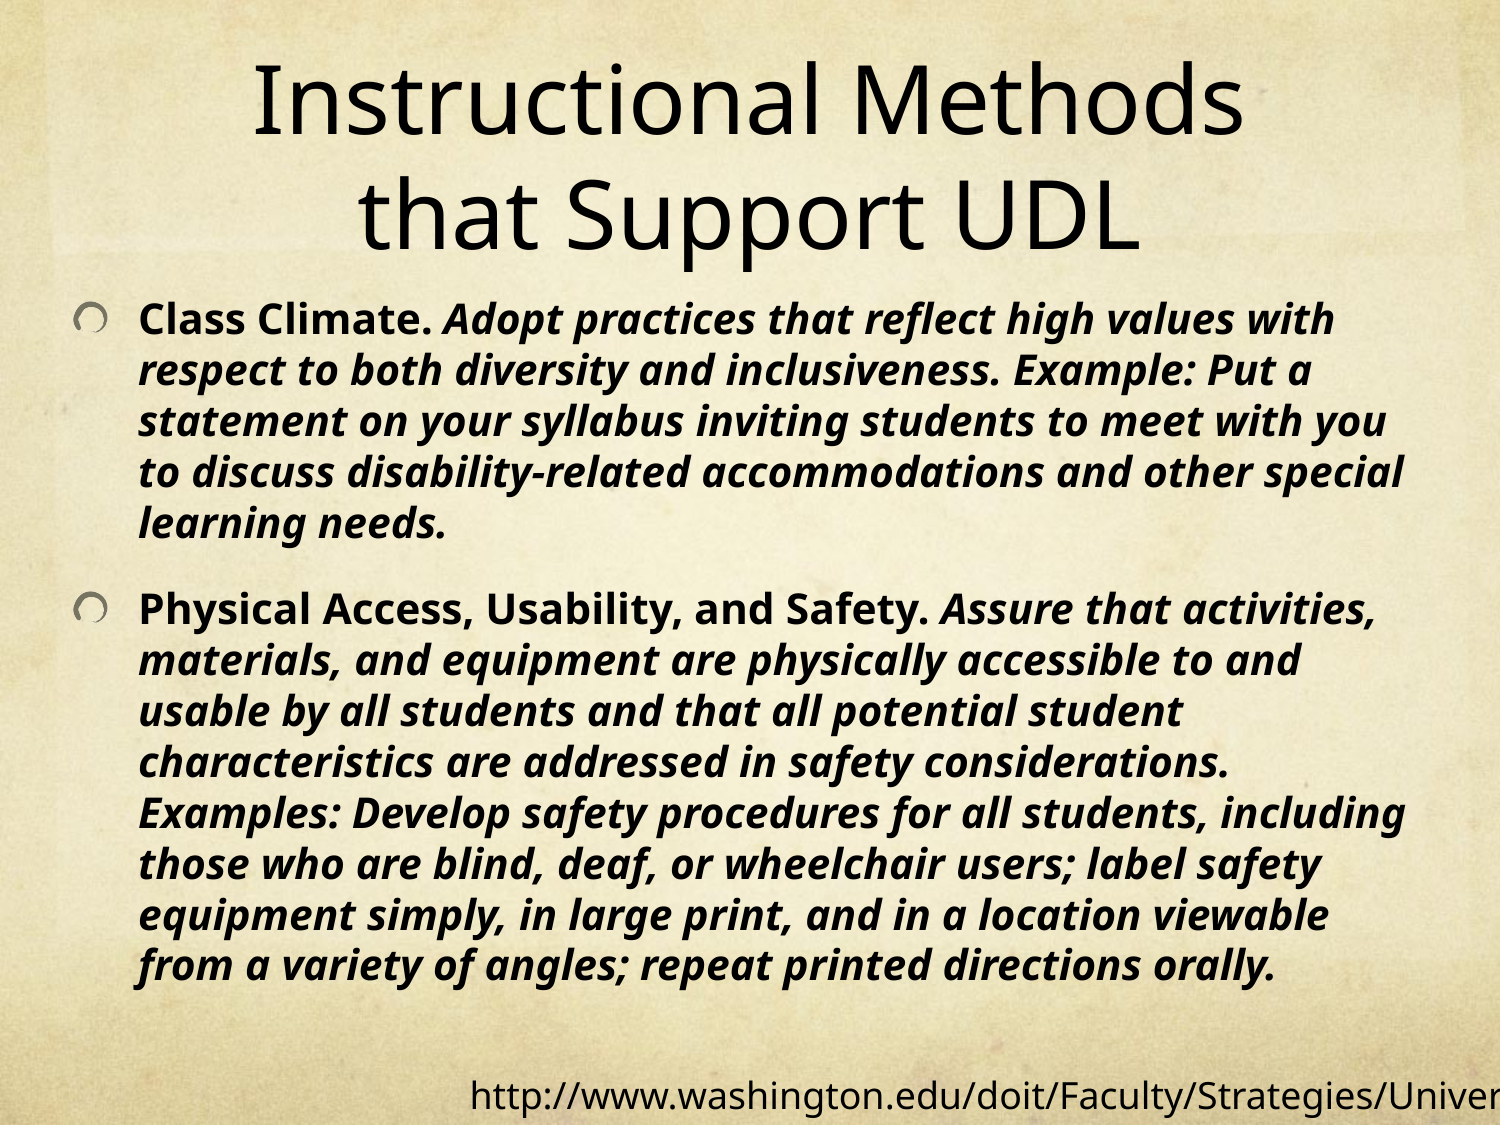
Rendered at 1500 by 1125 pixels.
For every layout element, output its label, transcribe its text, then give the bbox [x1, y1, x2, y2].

picture [0, 0, 1500, 1125]
text_box http://www.washington.edu/doit/Faculty/Strategies/Universal/ [454, 1064, 1500, 1125]
title Instructional Methods that Support UDL [150, 82, 1350, 225]
list Class Climate. Adopt practices that reflect high values with respect to both diversity and inclusiveness. Example: Put a statement on your syllabus inviting students to meet with you to discuss disability-related accommodations and other special learning needs. Physical Access, Usability, and Safety. Assure that activities, materials, and equipment are physically accessible to and usable by all students and that all potential student characteristics are addressed in safety considerations. Examples: Develop safety procedures for all students, including those who are blind, deaf, or wheelchair users; label safety equipment simply, in large print, and in a location viewable from a variety of angles; repeat printed directions orally. [58, 284, 1431, 1047]
